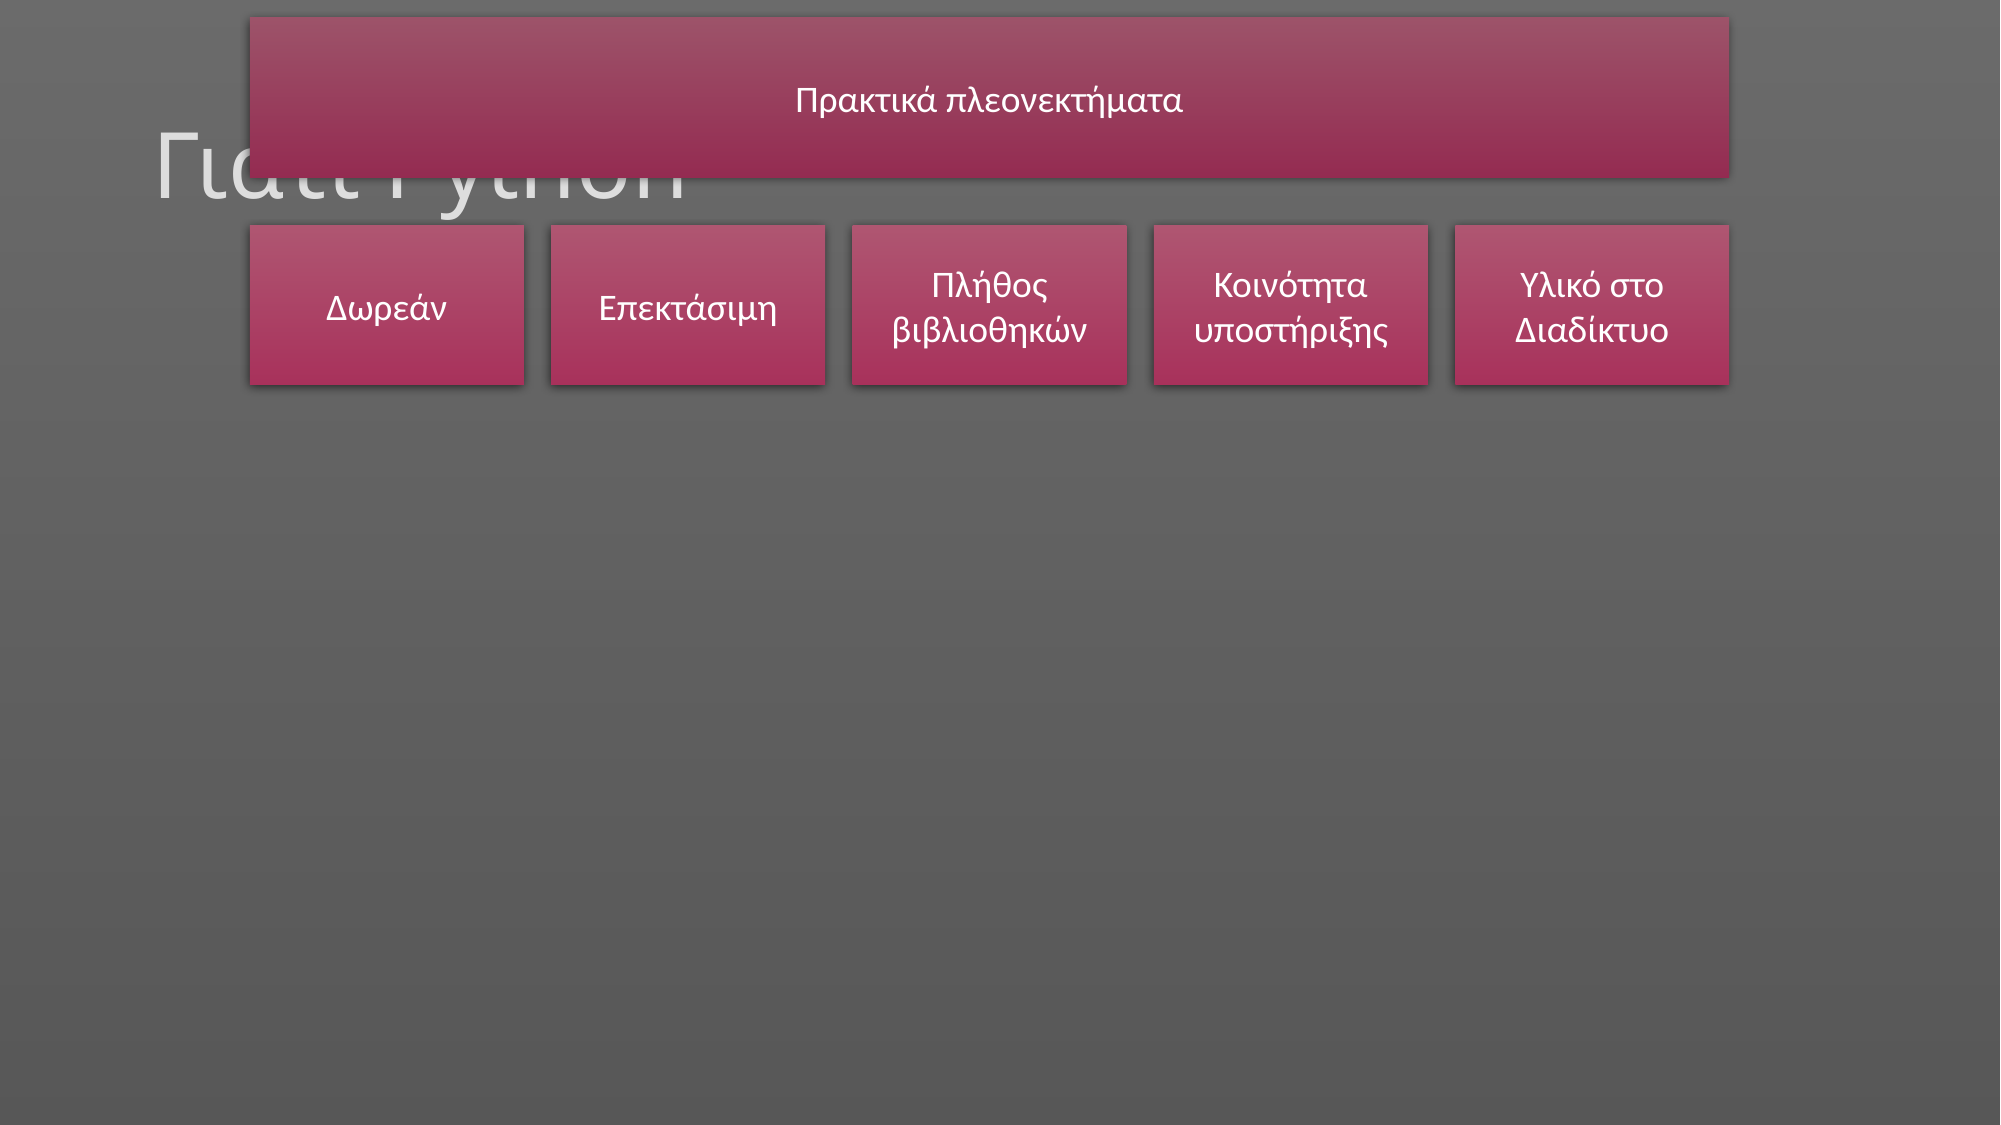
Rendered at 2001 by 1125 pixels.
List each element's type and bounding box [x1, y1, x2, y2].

text_box [64, 17, 1915, 1007]
